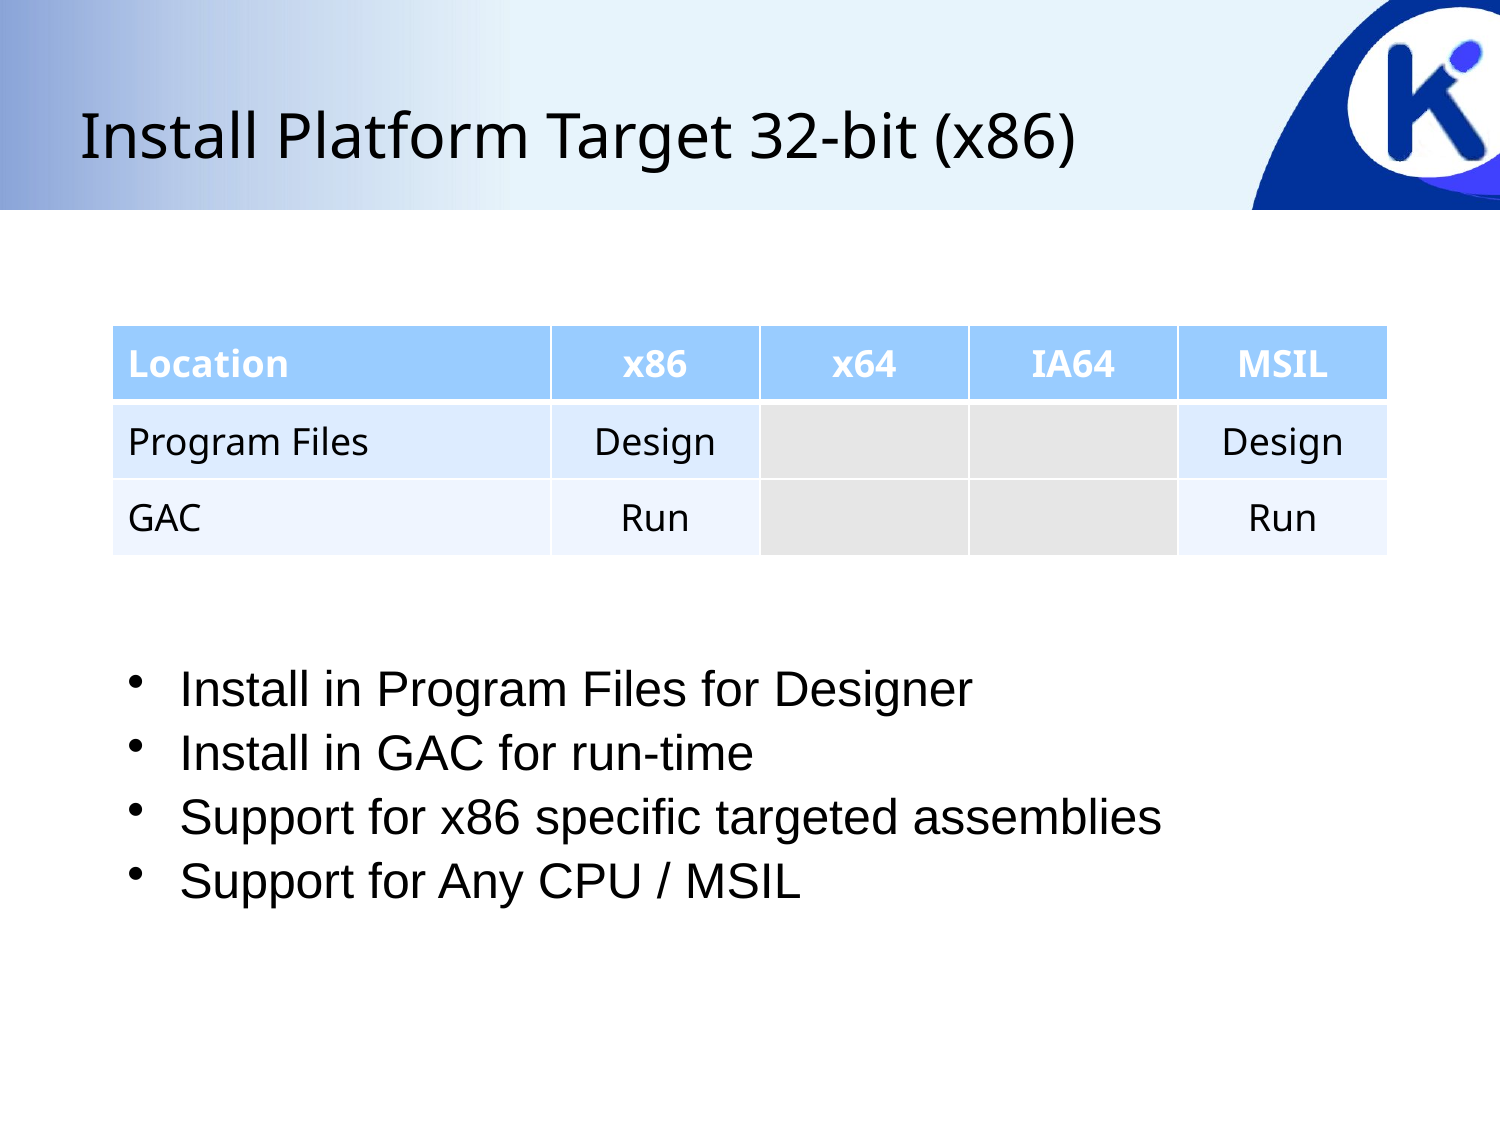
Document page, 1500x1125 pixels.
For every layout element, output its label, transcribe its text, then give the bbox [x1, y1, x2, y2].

text_box Install in Program Files for Designer Install in GAC for run-time Support for x86 specific targeted assemblies Support for Any CPU / MSIL [112, 656, 1388, 1075]
table_cell GAC [113, 480, 550, 555]
table_cell Run [552, 480, 759, 555]
table_header IA64 [970, 326, 1177, 399]
table_header MSIL [1179, 326, 1387, 399]
table_cell Design [552, 405, 759, 478]
table_cell [970, 405, 1177, 478]
picture [0, 0, 1500, 46]
title Install Platform Target 32-bit (x86) [0, 46, 1500, 235]
table_cell [761, 405, 968, 478]
table_cell [761, 480, 968, 555]
table_cell Run [1179, 480, 1387, 555]
table_cell Program Files [113, 405, 550, 478]
table_cell [970, 480, 1177, 555]
table_header x86 [552, 326, 759, 399]
table_header x64 [761, 326, 968, 399]
table_header Location [113, 326, 550, 399]
table_cell Design [1179, 405, 1387, 478]
